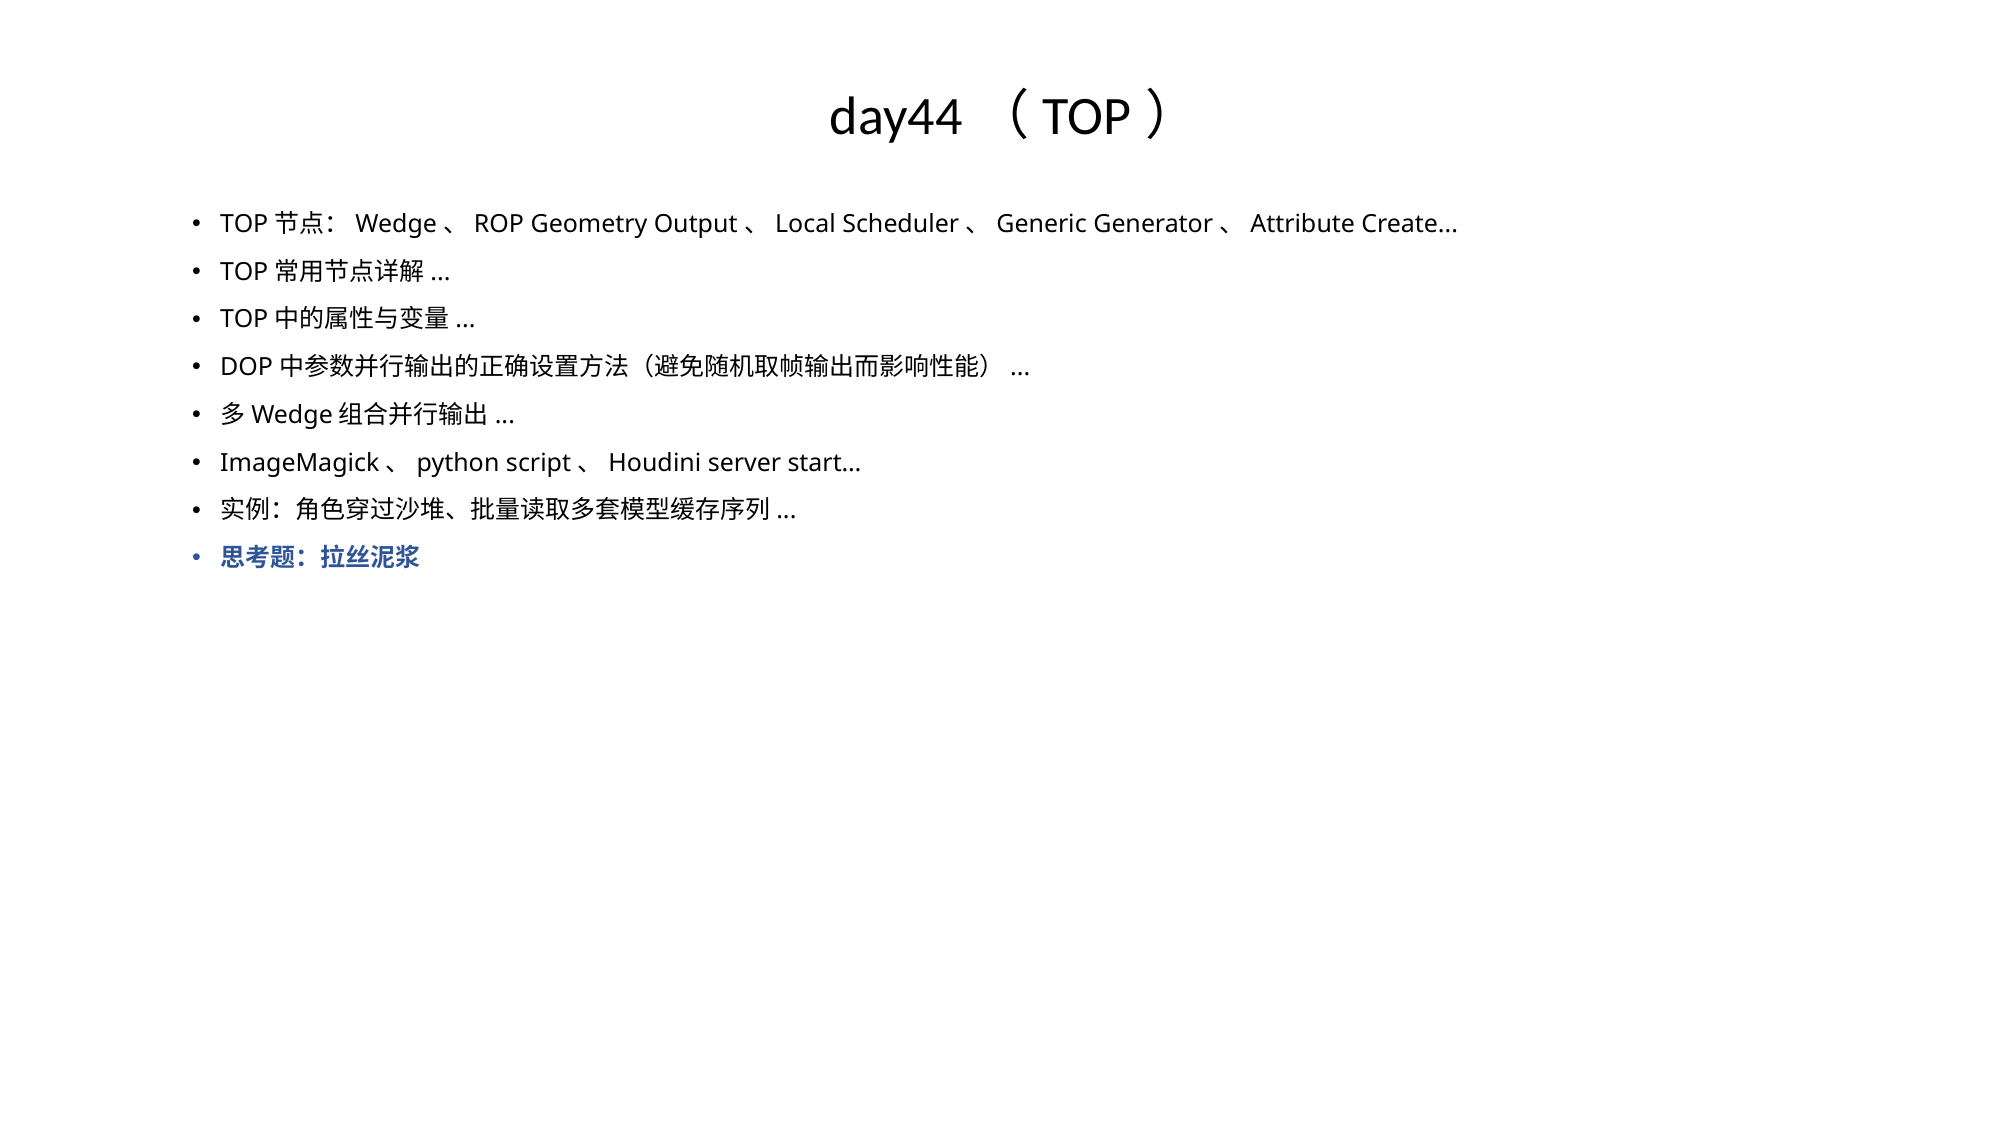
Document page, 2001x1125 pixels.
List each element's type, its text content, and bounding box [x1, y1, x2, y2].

title day44（TOP） [543, 41, 1486, 154]
subtitle TOP节点：Wedge、ROP Geometry Output、Local Scheduler、Generic Generator、Attribute Create... TOP常用节点详解... TOP中的属性与变量... DOP中参数并行输出的正确设置方法（避免随机取帧输出而影响性能）... 多Wedge组合并行输出... ImageMagick、python script、Houdini server start… 实例：角色穿过沙堆、批量读取多套模型缓存序列... 思考题：拉丝泥浆 [176, 203, 1815, 903]
